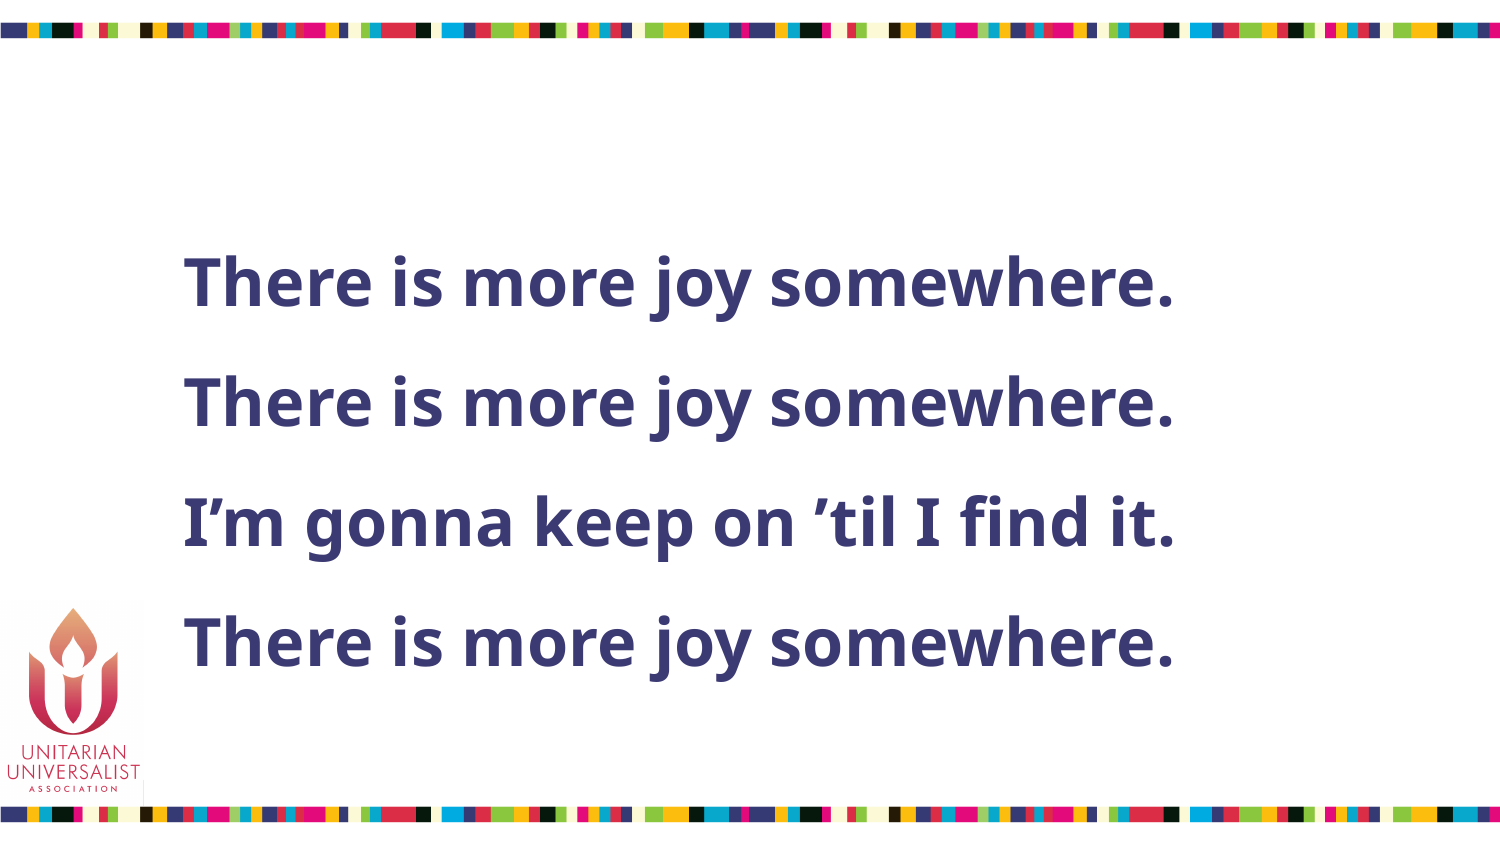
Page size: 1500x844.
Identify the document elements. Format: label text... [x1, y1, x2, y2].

text_box There is more joy somewhere. There is more joy somewhere. I’m gonna keep on ’til I find it. There is more joy somewhere. [168, 184, 1270, 695]
picture [0, 600, 1500, 824]
picture [0, 22, 1500, 40]
